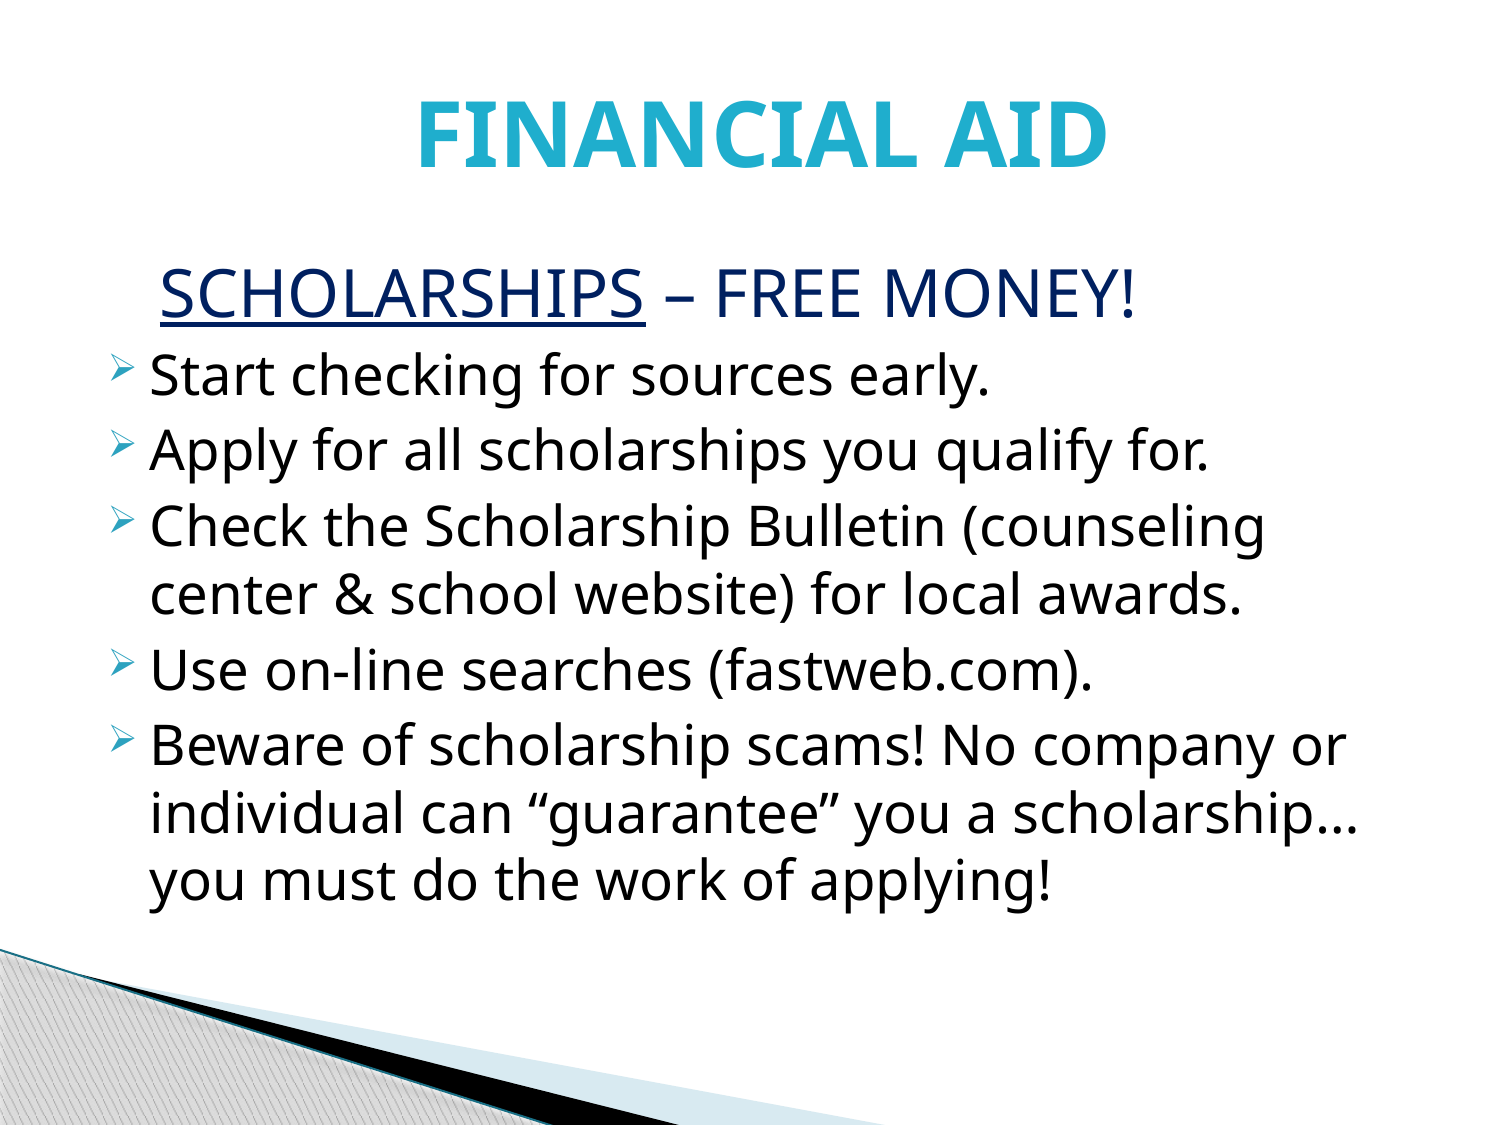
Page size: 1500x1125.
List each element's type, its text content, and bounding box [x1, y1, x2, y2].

title FINANCIAL AID [87, 37, 1438, 225]
list SCHOLARSHIPS – FREE MONEY! Start checking for sources early. Apply for all scholarships you qualify for. Check the Scholarship Bulletin (counseling center & school website) for local awards. Use on-line searches (fastweb.com). Beware of scholarship scams! No company or individual can “guarantee” you a scholarship…you must do the work of applying! [75, 243, 1425, 986]
